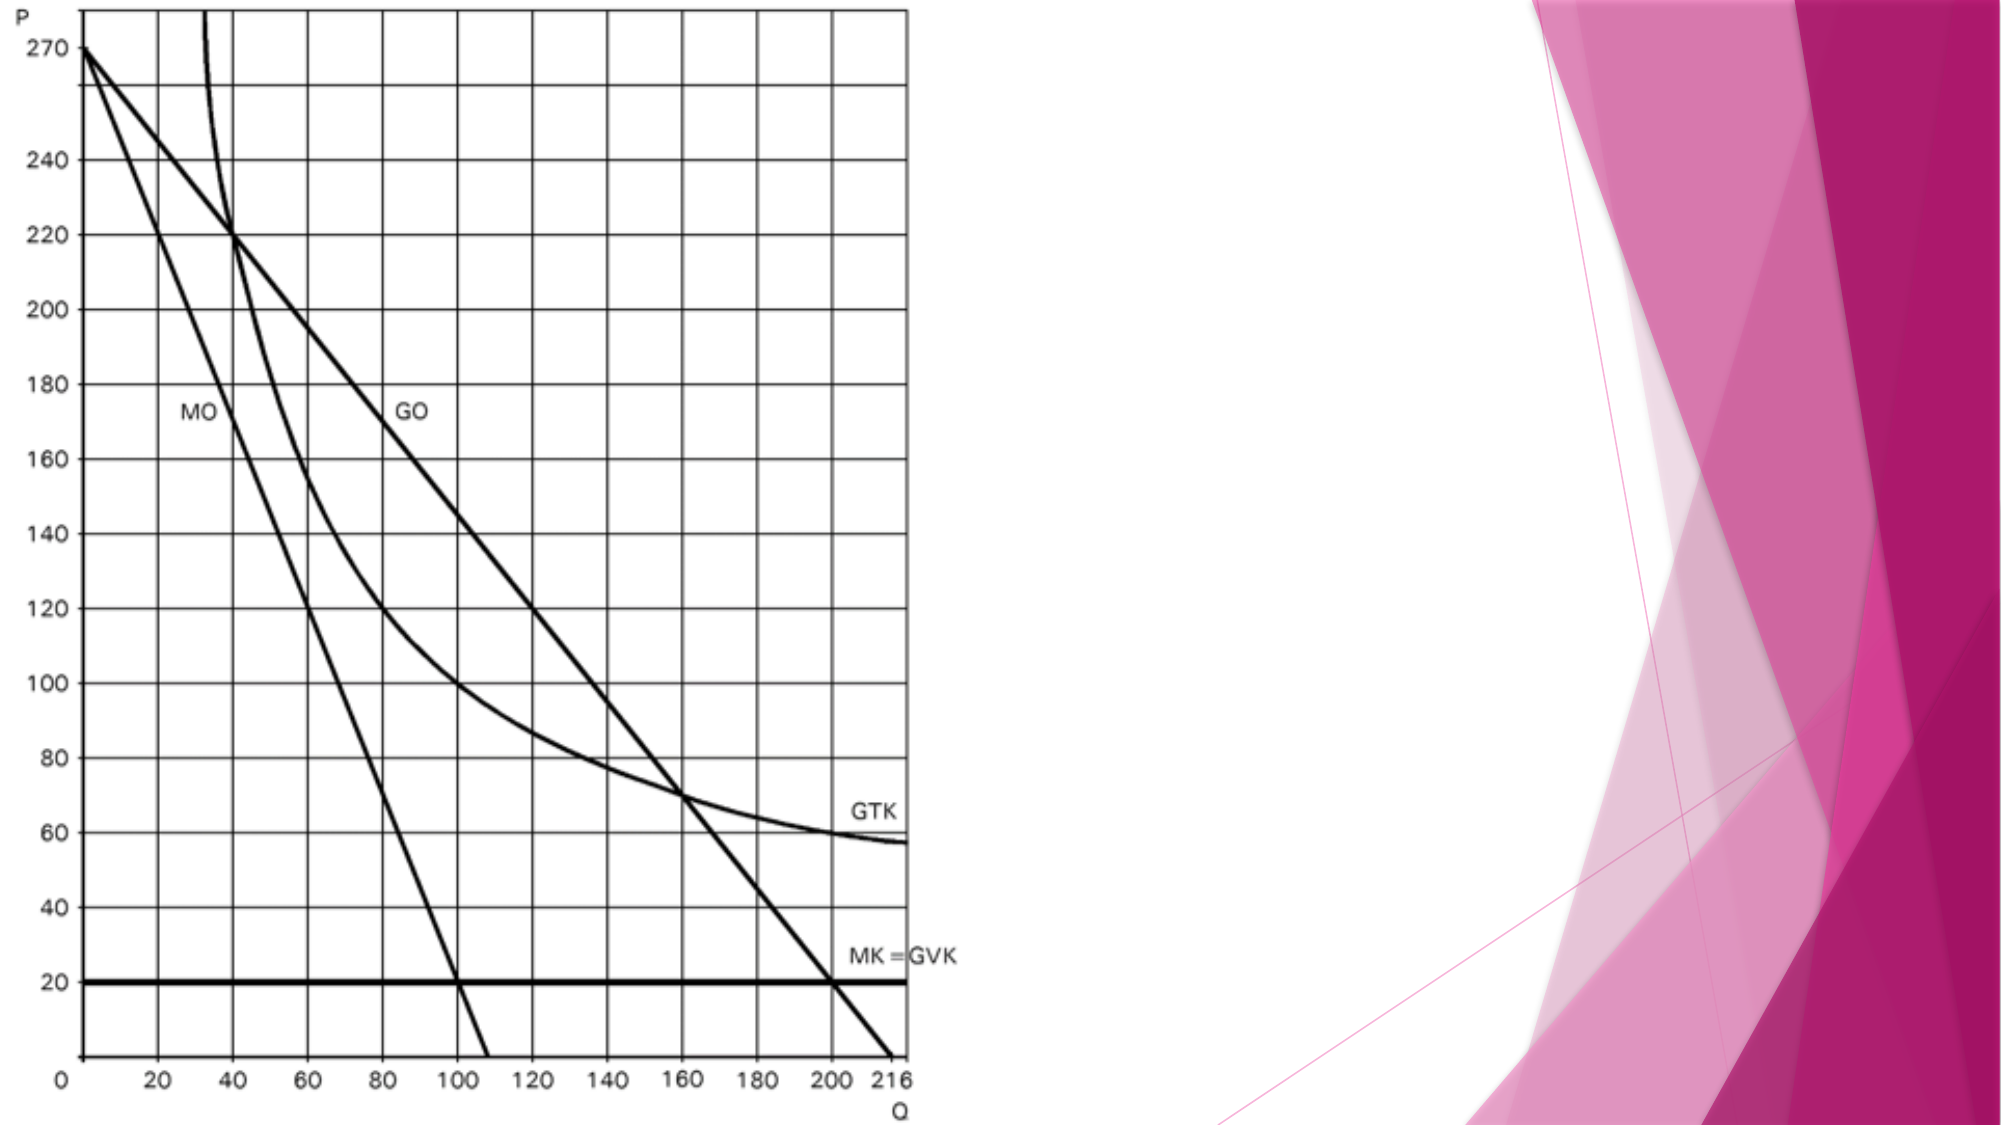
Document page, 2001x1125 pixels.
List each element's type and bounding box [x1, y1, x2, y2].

picture [0, 0, 970, 1125]
